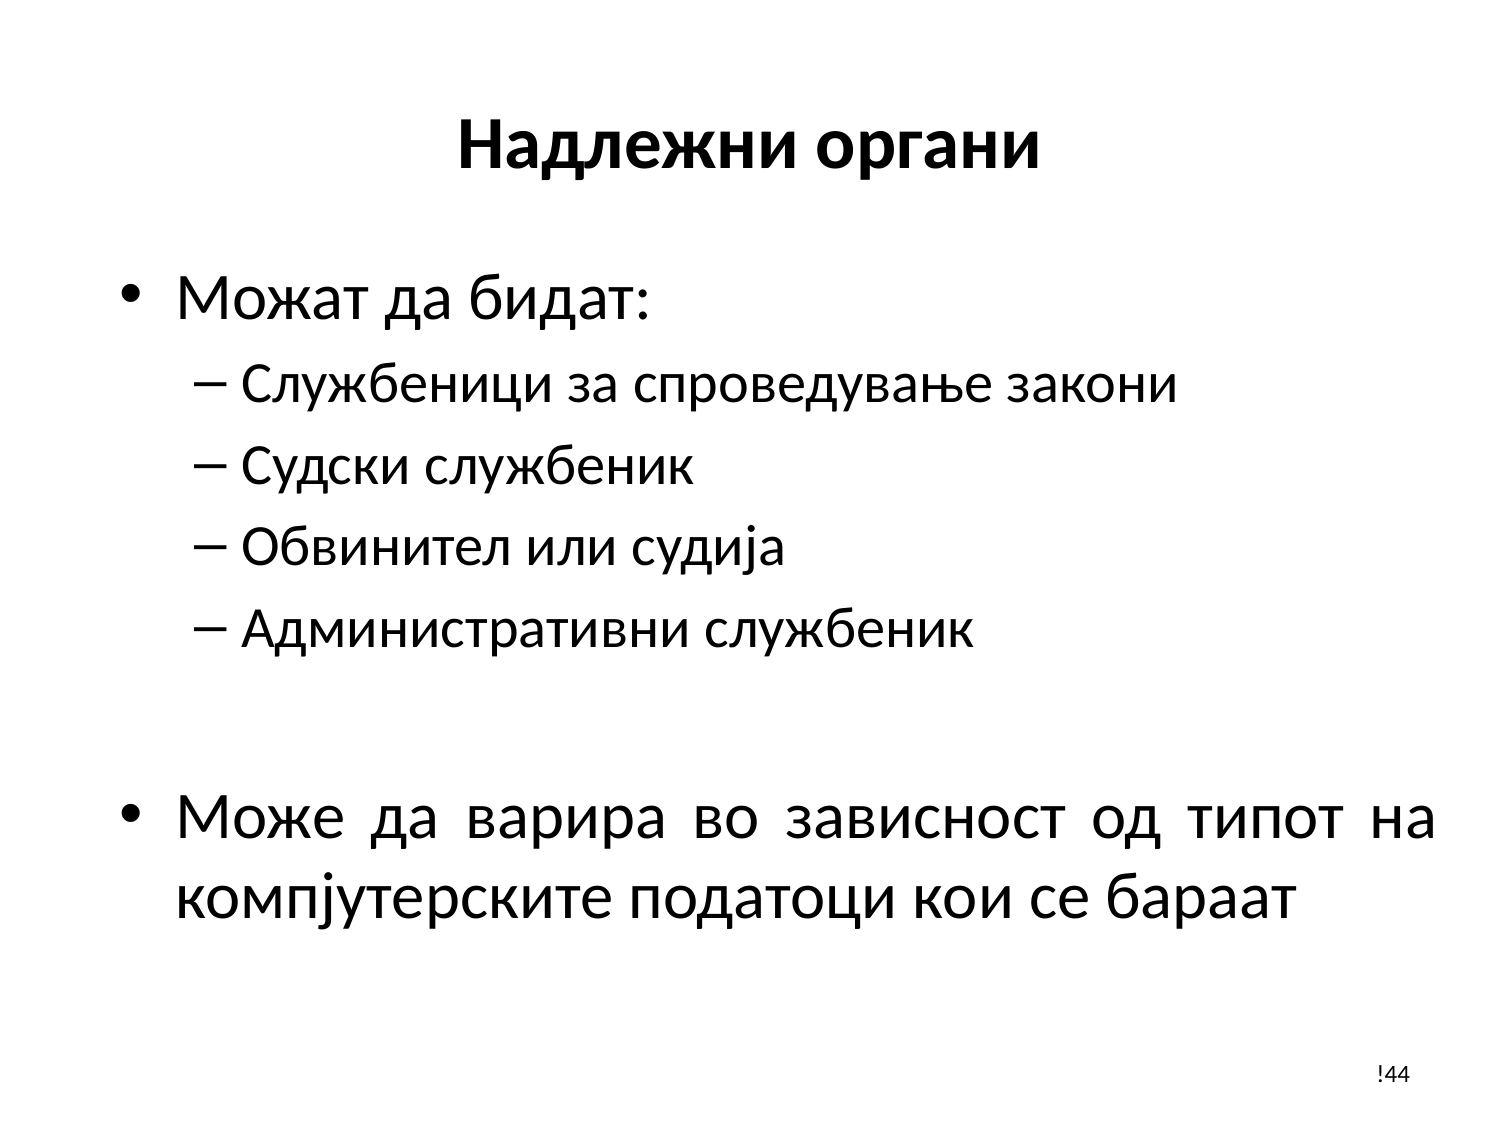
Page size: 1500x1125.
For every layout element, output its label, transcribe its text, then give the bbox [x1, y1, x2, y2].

title Надлежни органи [74, 44, 1426, 233]
slide_number !44 [1074, 1042, 1425, 1103]
list Можат да бидат: Службеници за спроведување закони Судски службеник Обвинител или судија Административни службеник Може да варира во зависност од типот на компјутерските податоци кои се бараат [103, 244, 1455, 988]
